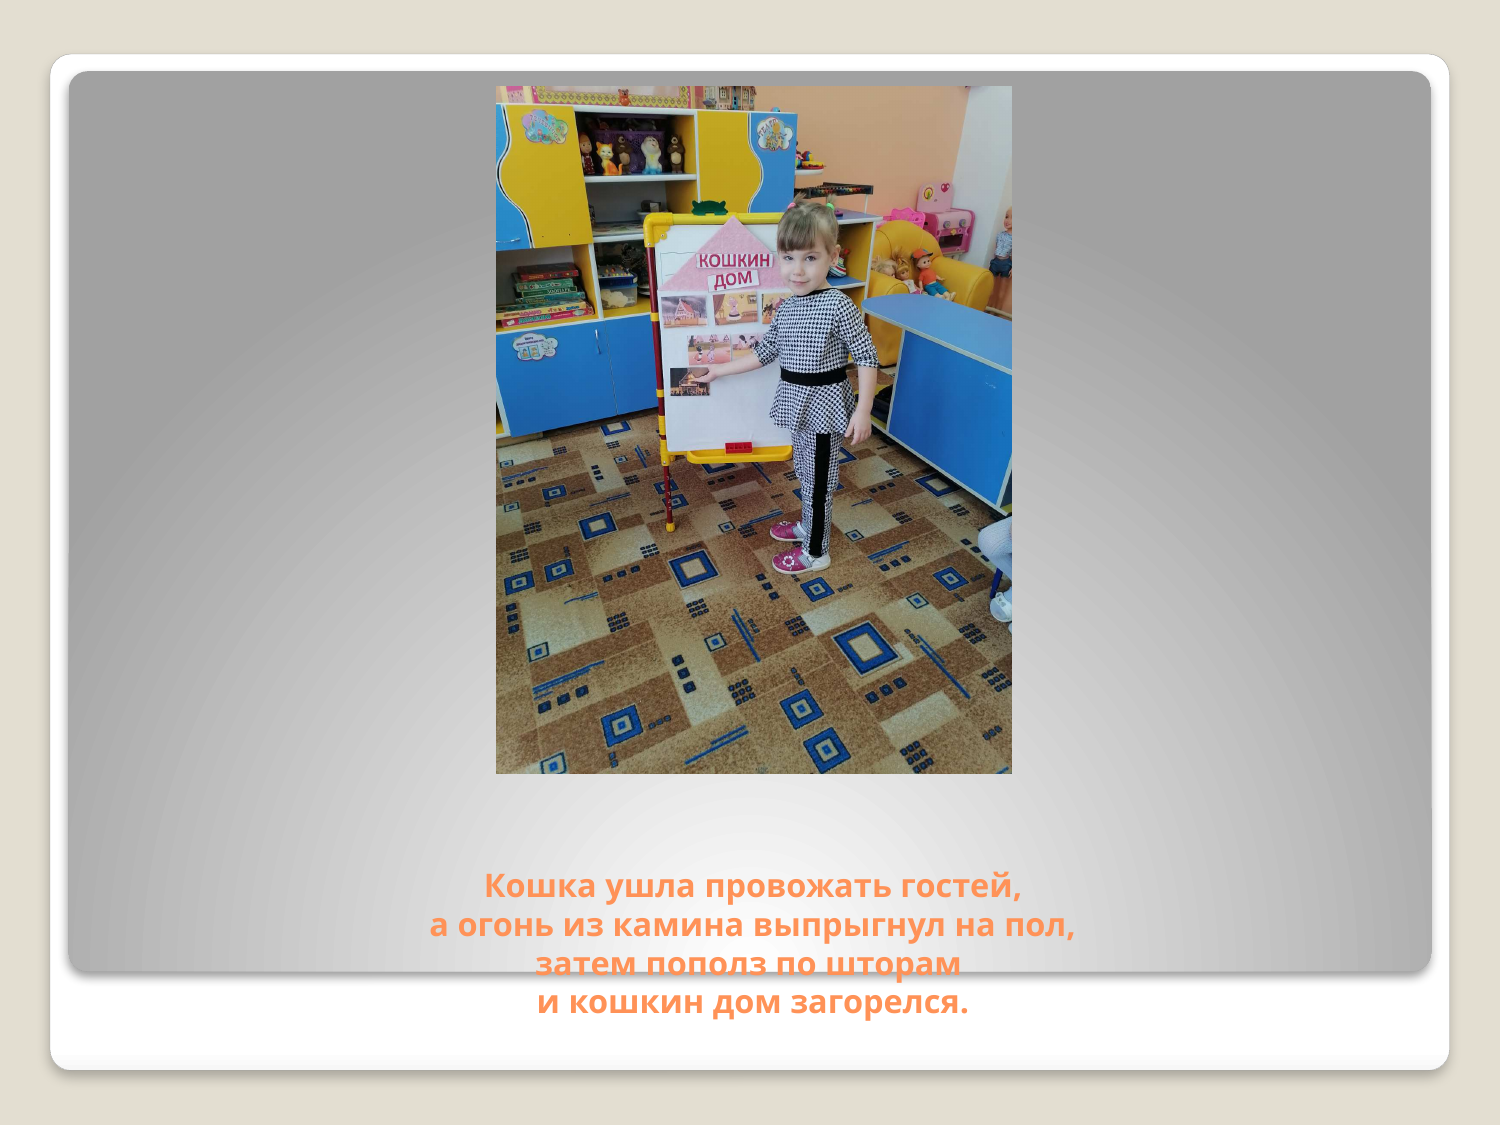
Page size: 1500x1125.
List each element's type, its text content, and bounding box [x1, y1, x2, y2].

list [495, 86, 1012, 775]
title Кошка ушла провожать гостей, а огонь из камина выпрыгнул на пол, затем пополз по шторам и кошкин дом загорелся. [82, 855, 1425, 1028]
